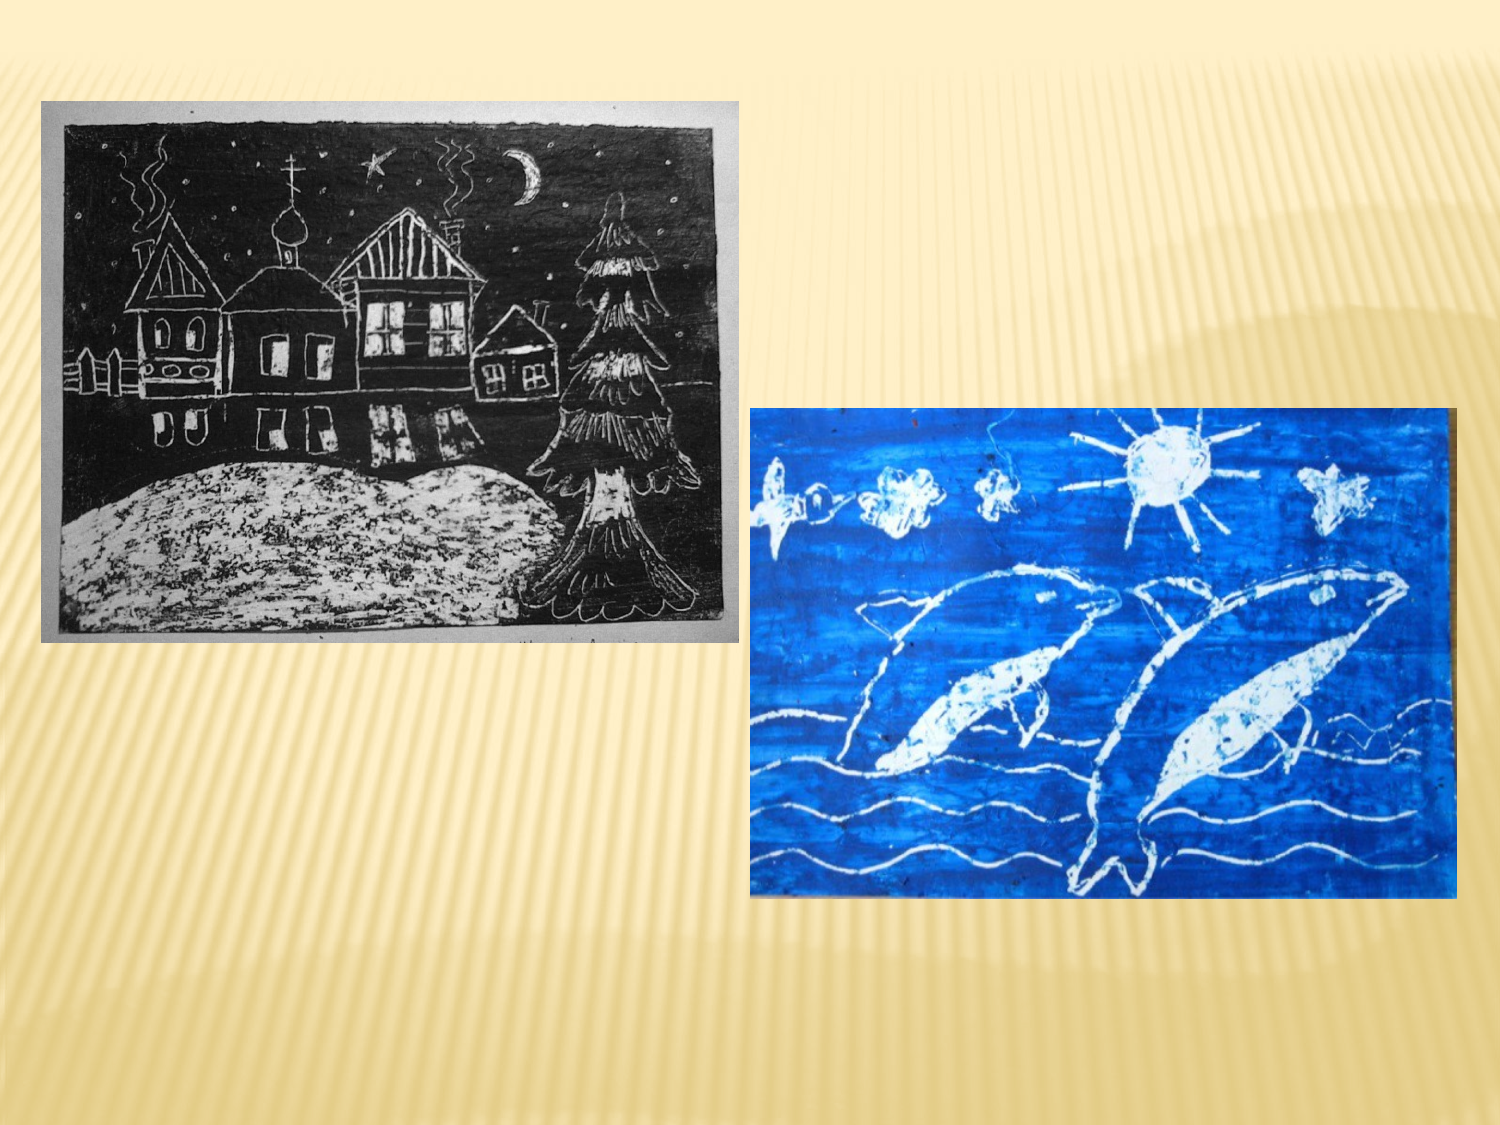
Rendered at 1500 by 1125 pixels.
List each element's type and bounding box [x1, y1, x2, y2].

picture [40, 101, 739, 643]
picture [749, 408, 1458, 900]
